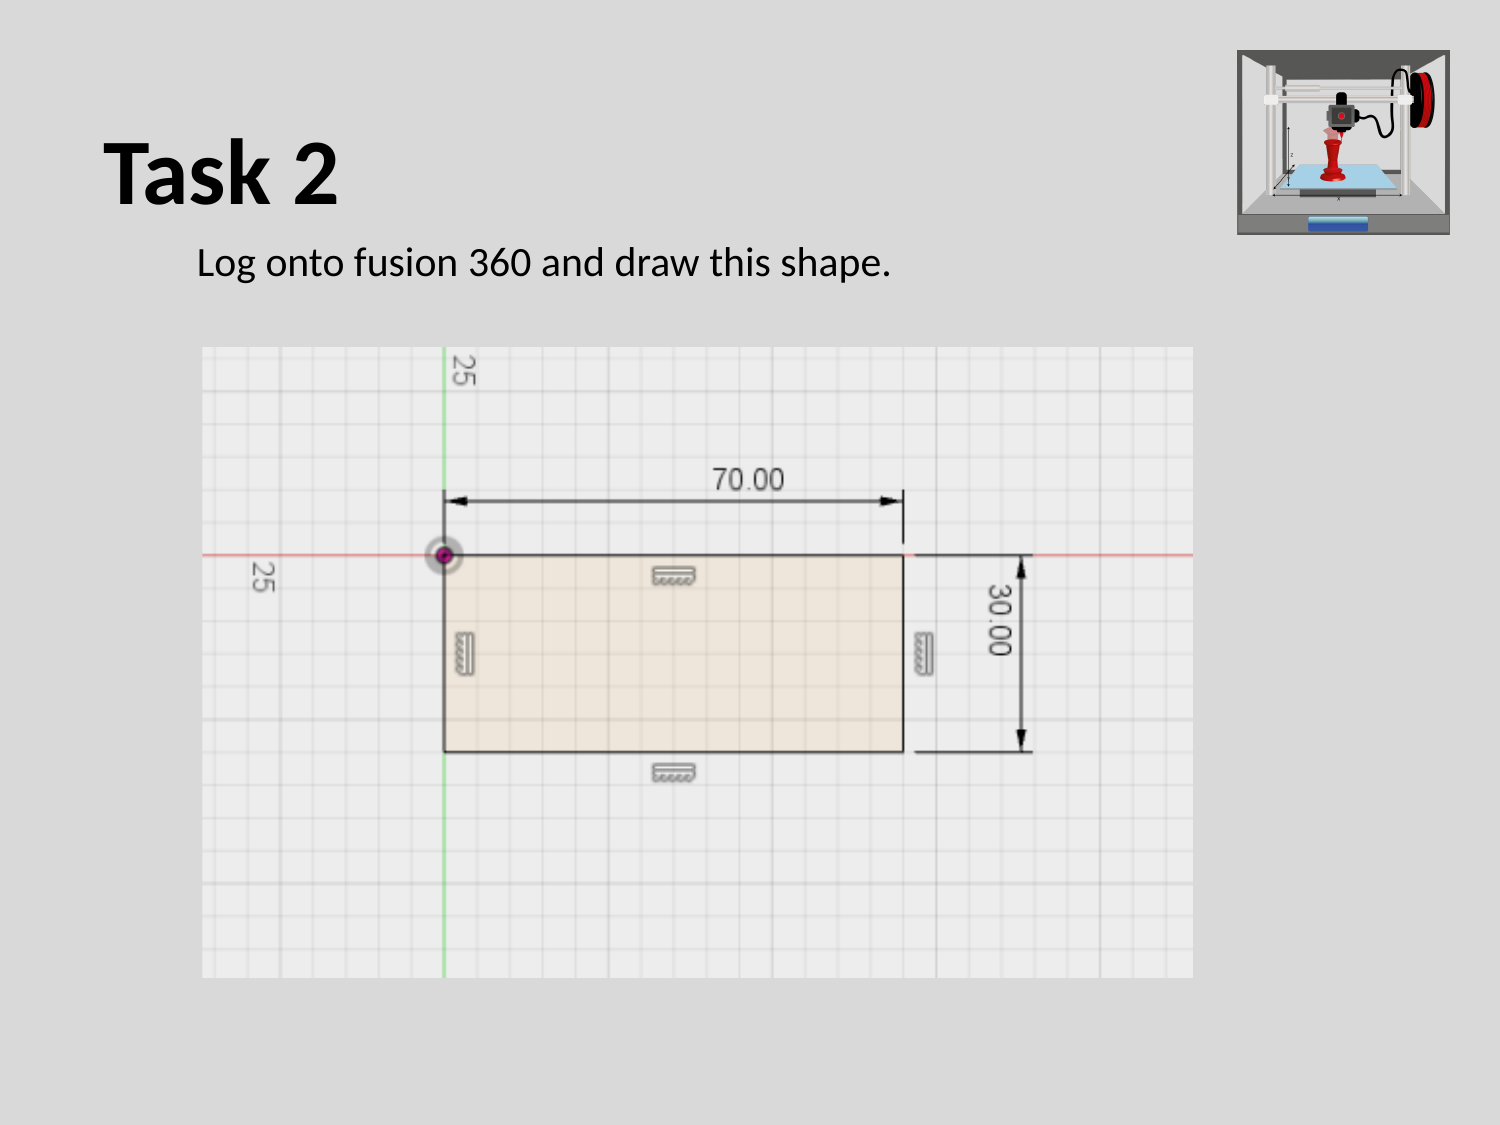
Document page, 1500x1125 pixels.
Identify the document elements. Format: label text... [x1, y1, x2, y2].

picture [202, 347, 1193, 978]
title Task 2 [88, 31, 1214, 233]
picture [1237, 50, 1450, 235]
subtitle Log onto fusion 360 and draw this shape. [181, 232, 1214, 505]
